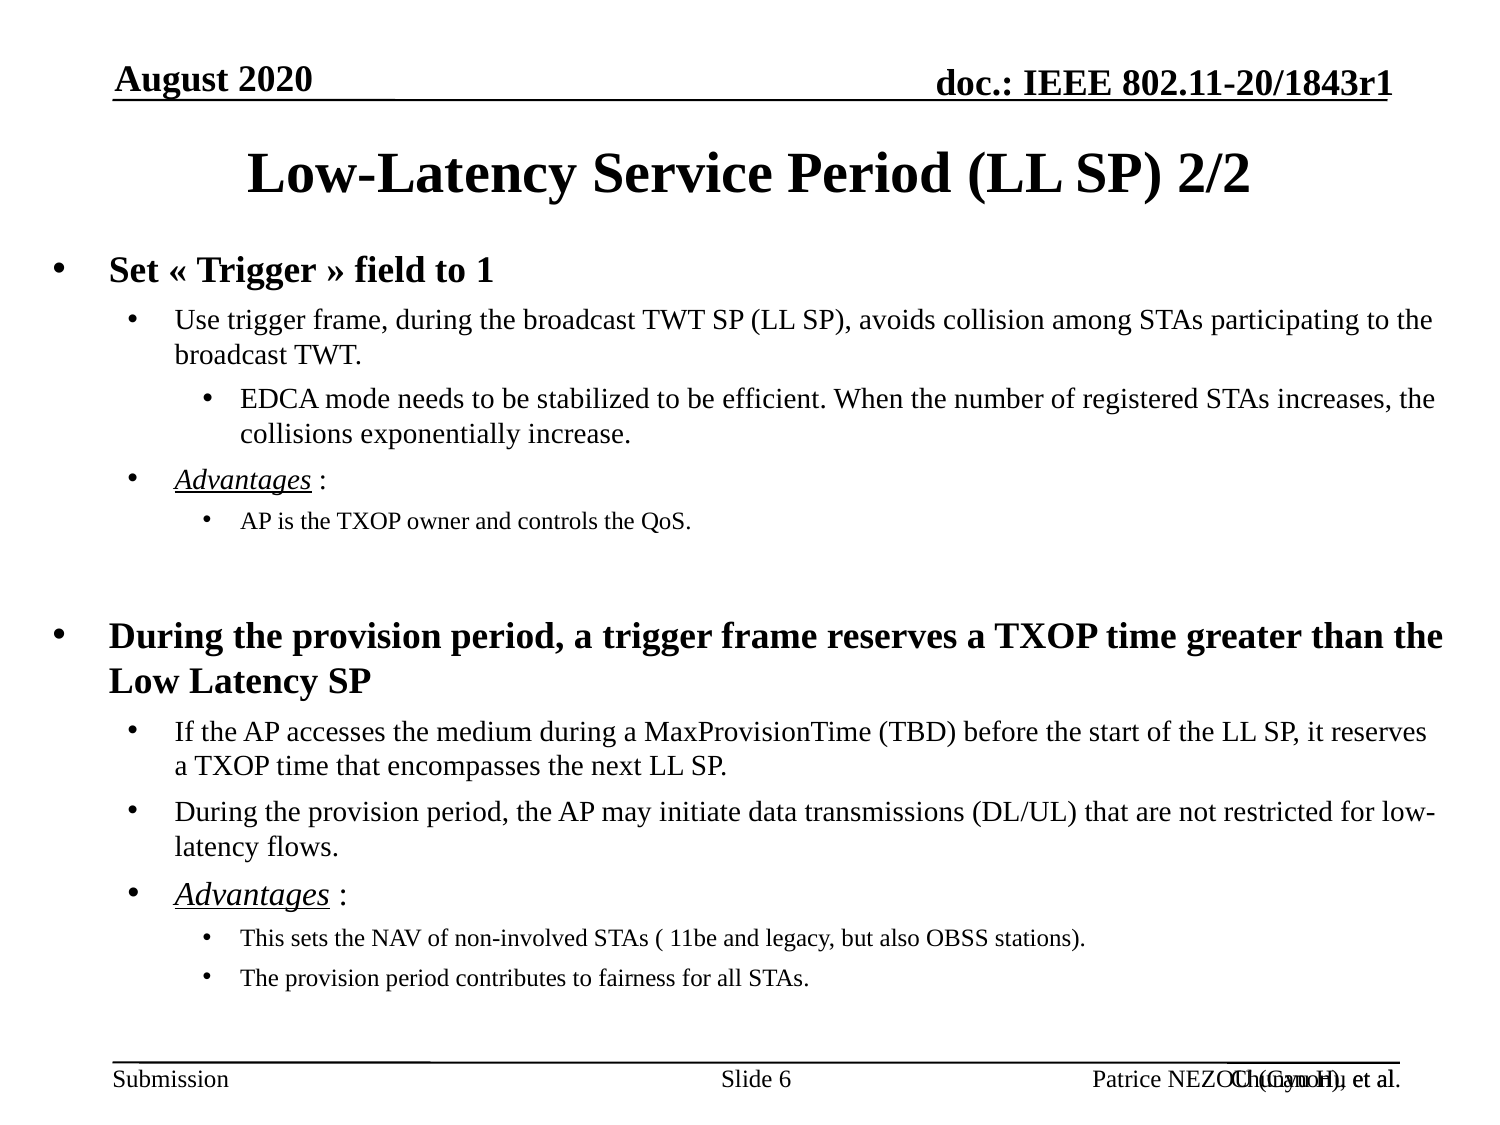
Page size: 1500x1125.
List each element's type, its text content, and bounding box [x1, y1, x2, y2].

slide_number Slide 6 [712, 1061, 800, 1123]
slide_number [114, 54, 423, 100]
list Set « Trigger » field to 1 Use trigger frame, during the broadcast TWT SP (LL SP), avoids collision among STAs participating to the broadcast TWT. EDCA mode needs to be stabilized to be efficient. When the number of registered STAs increases, the collisions exponentially increase. Advantages : AP is the TXOP owner and controls the QoS. During the provision period, a trigger frame reserves a TXOP time greater than the Low Latency SP If the AP accesses the medium during a MaxProvisionTime (TBD) before the start of the LL SP, it reserves a TXOP time that encompasses the next LL SP. During the provision period, the AP may initiate data transmissions (DL/UL) that are not restricted for low-latency flows. Advantages : This sets the NAV of non-involved STAs ( 11be and legacy, but also OBSS stations). The provision period contributes to fairness for all STAs. [37, 237, 1463, 1038]
footer Patrice NEZOU (Canon), et al [878, 1061, 1402, 1093]
title Low-Latency Service Period (LL SP) 2/2 [24, 112, 1476, 225]
